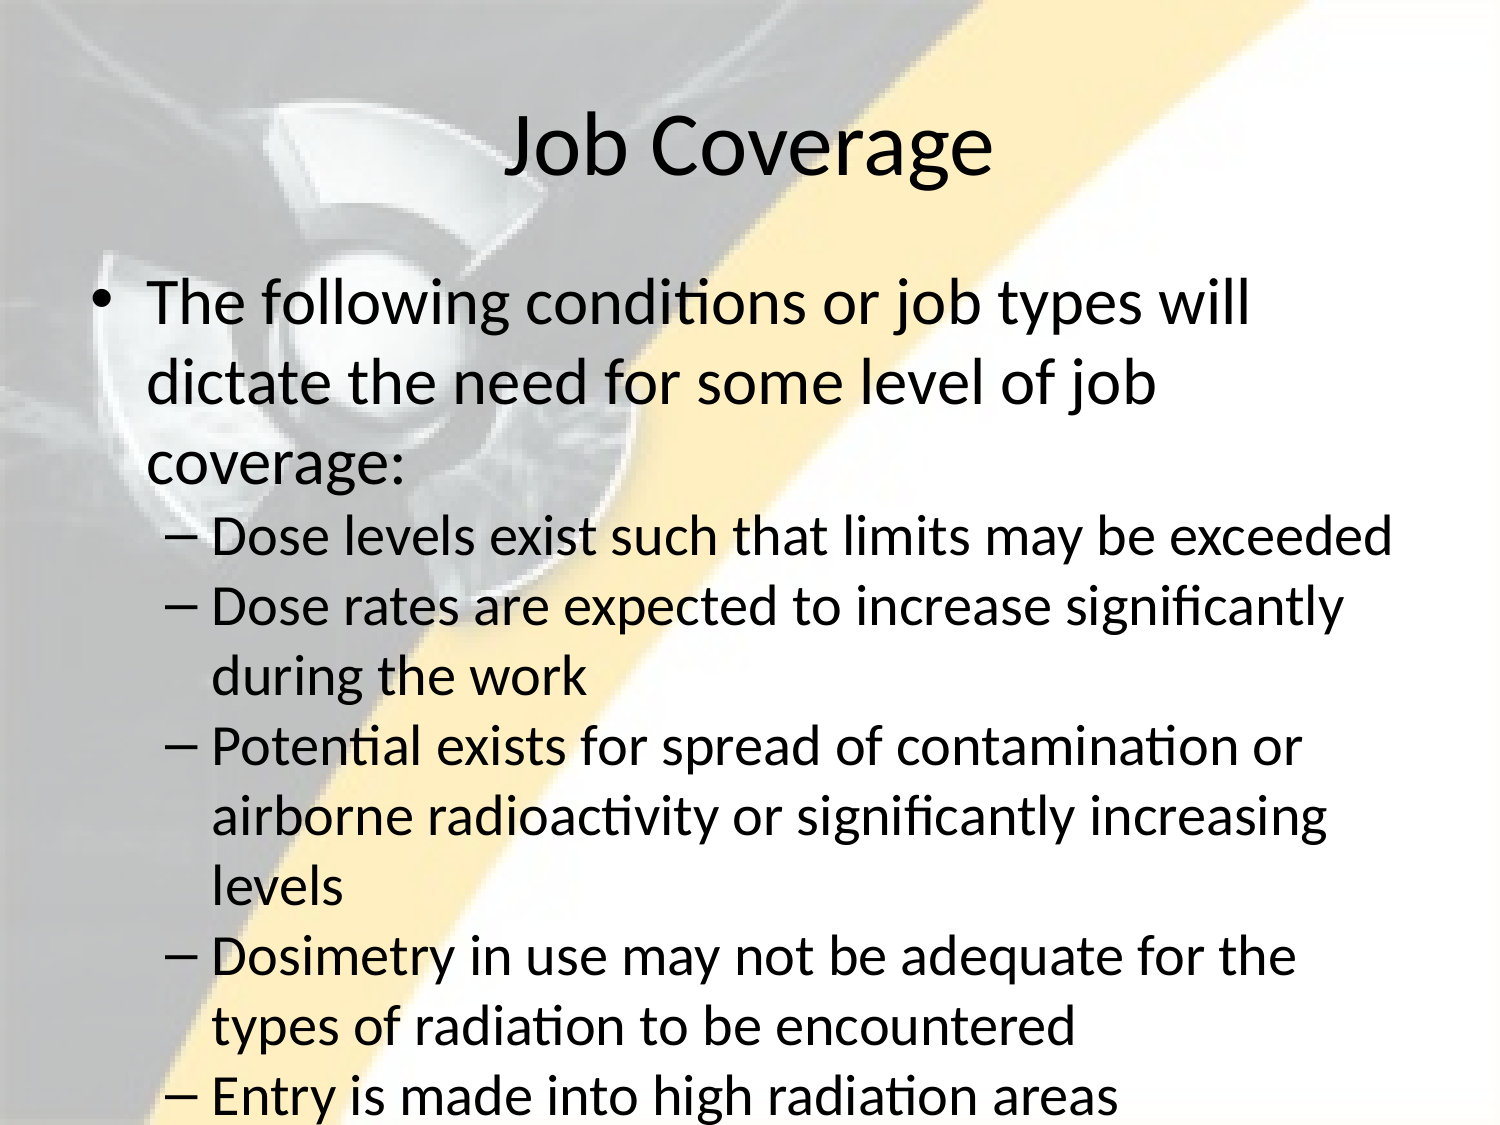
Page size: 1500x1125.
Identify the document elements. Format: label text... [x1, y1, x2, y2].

title Job Coverage [75, 45, 1425, 233]
list The following conditions or job types will dictate the need for some level of job coverage: Dose levels exist such that limits may be exceeded Dose rates are expected to increase significantly during the work Potential exists for spread of contamination or airborne radioactivity or significantly increasing levels Dosimetry in use may not be adequate for the types of radiation to be encountered Entry is made into high radiation areas [75, 249, 1425, 1013]
